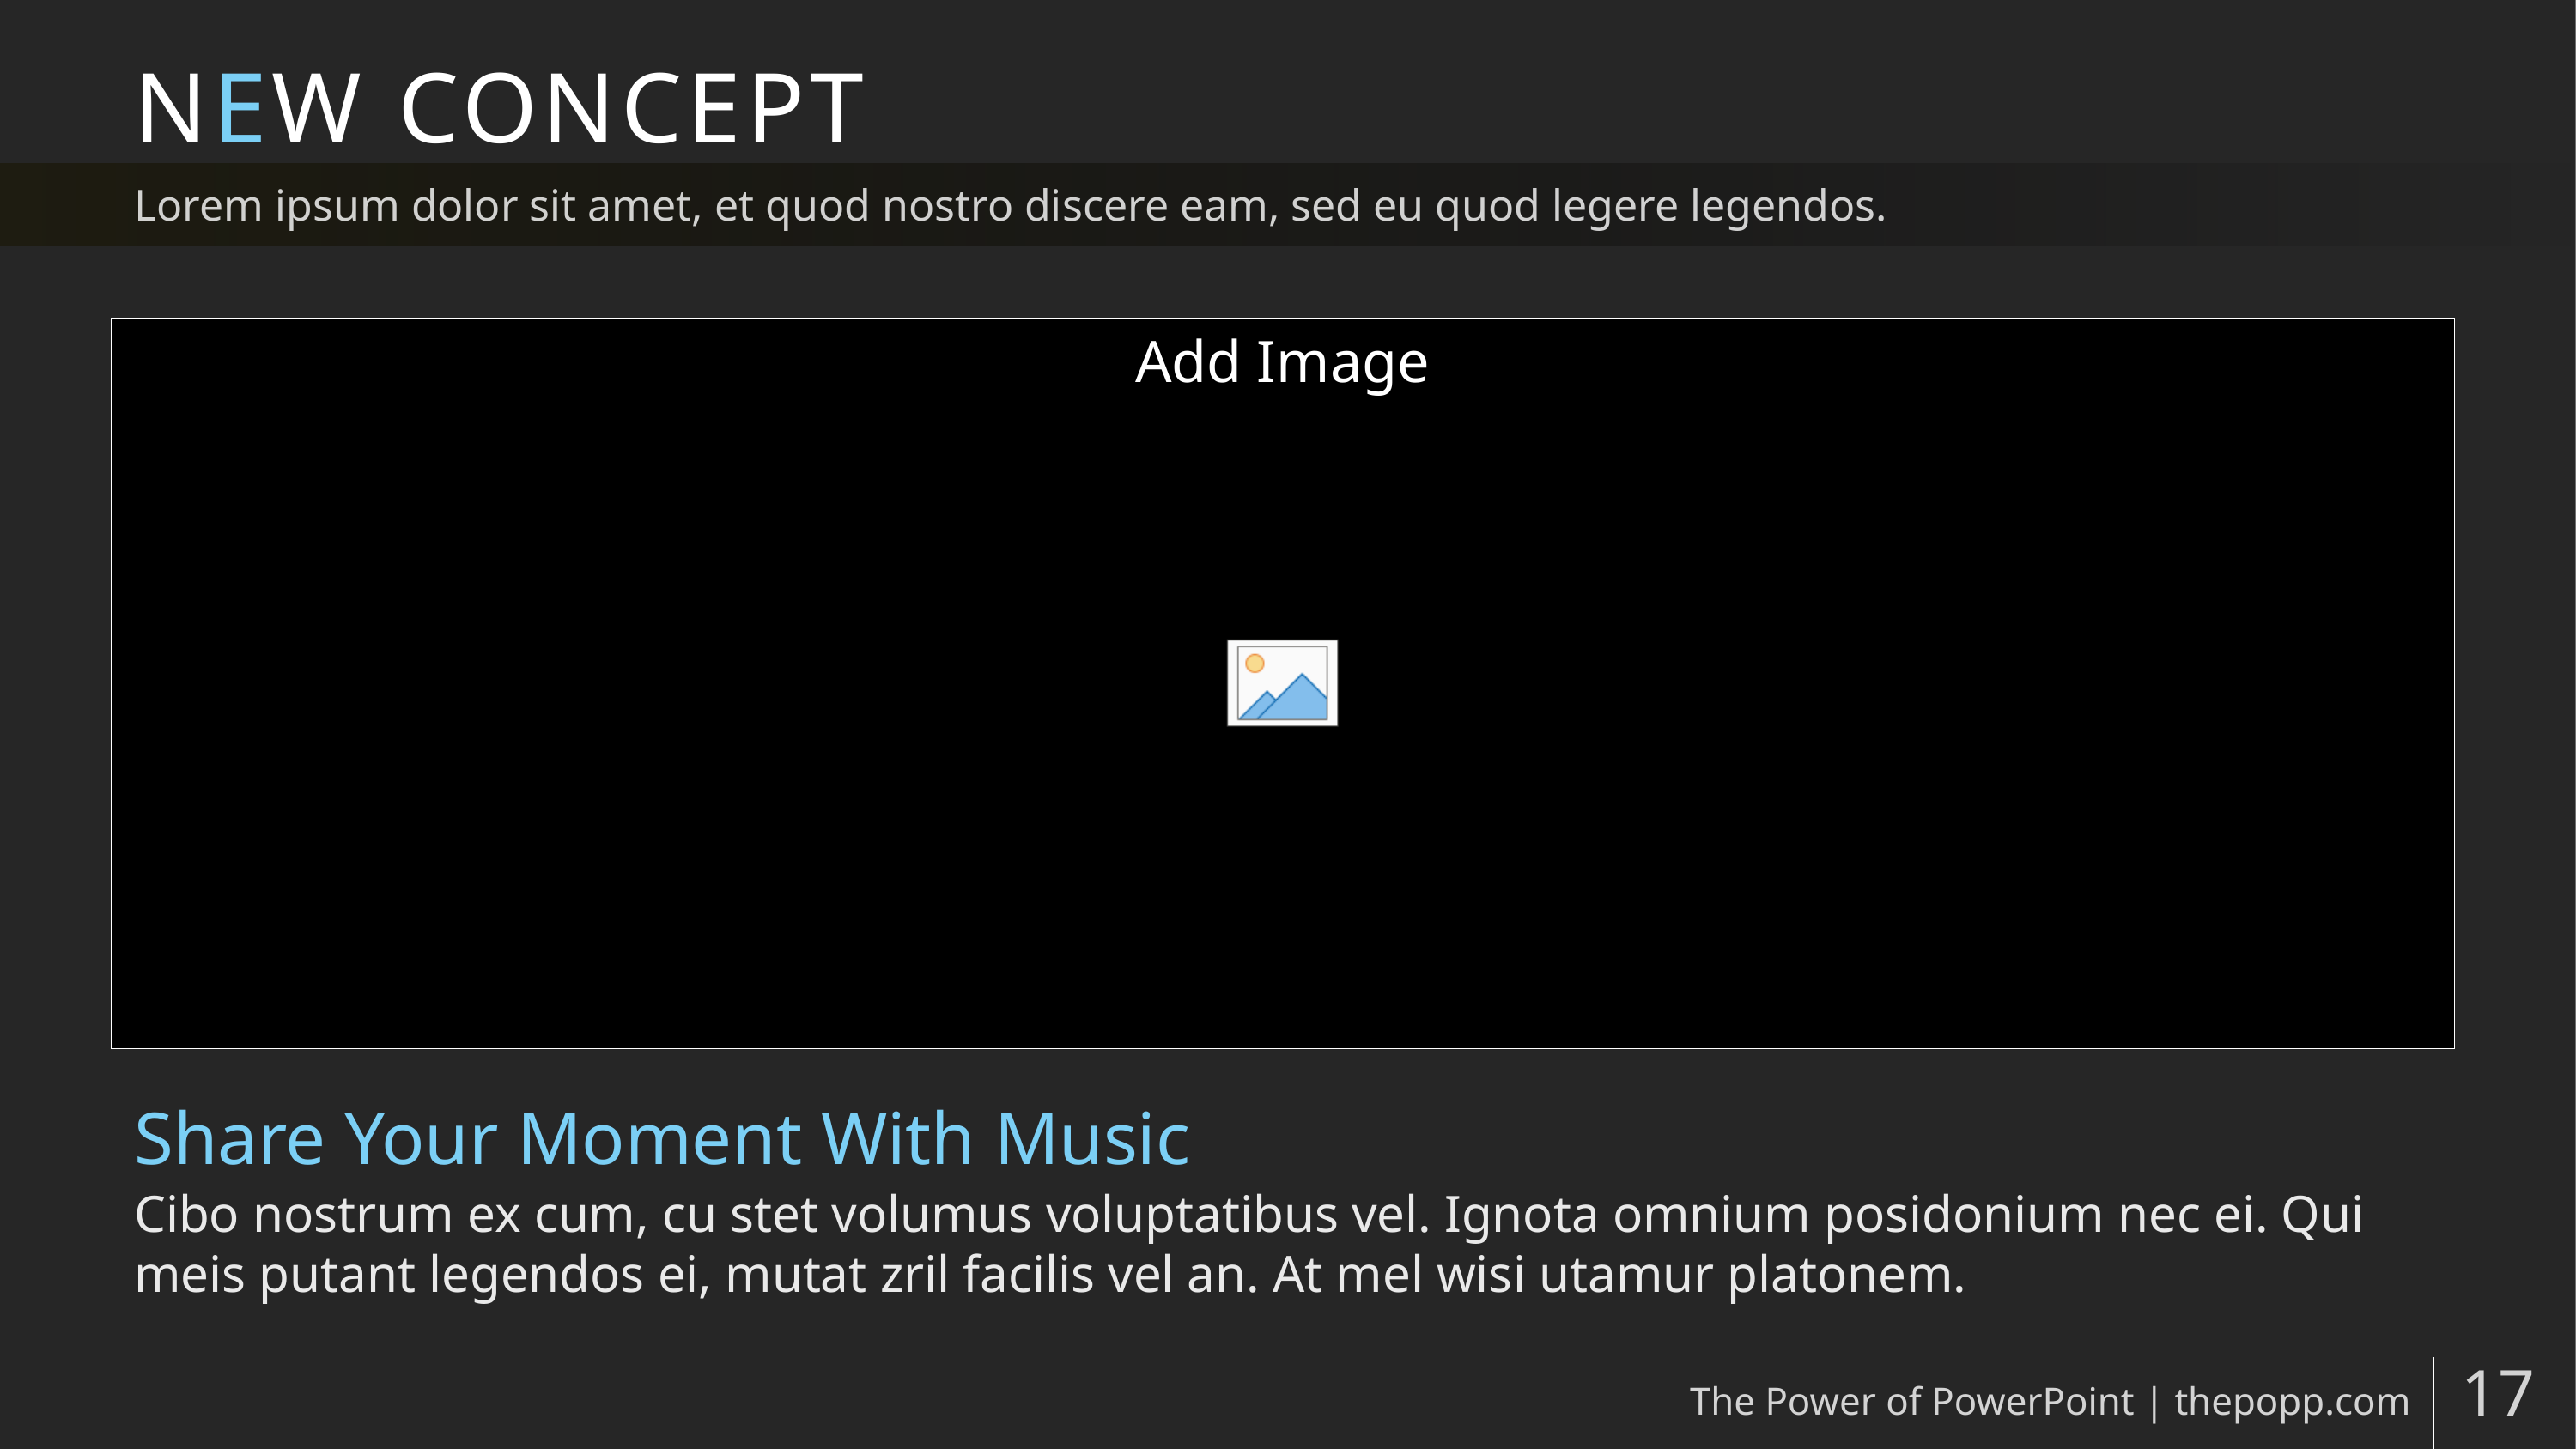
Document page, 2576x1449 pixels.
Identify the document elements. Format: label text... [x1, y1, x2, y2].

slide_number 17 [2438, 1357, 2576, 1434]
list Share Your Moment With Music [111, 1069, 2455, 1170]
title NEW CONCEPT [111, 0, 2430, 174]
picture [111, 318, 2455, 1049]
list Cibo nostrum ex cum, cu stet volumus voluptatibus vel. Ignota omnium posidonium nec ei. Qui meis putant legendos ei, mutat zril facilis vel an. At mel wisi utamur platonem. [111, 1170, 2455, 1333]
list Lorem ipsum dolor sit amet, et quod nostro discere eam, sed eu quod legere legendos. [111, 167, 2404, 248]
footer The Power of PowerPoint | thepopp.com [922, 1356, 2434, 1434]
